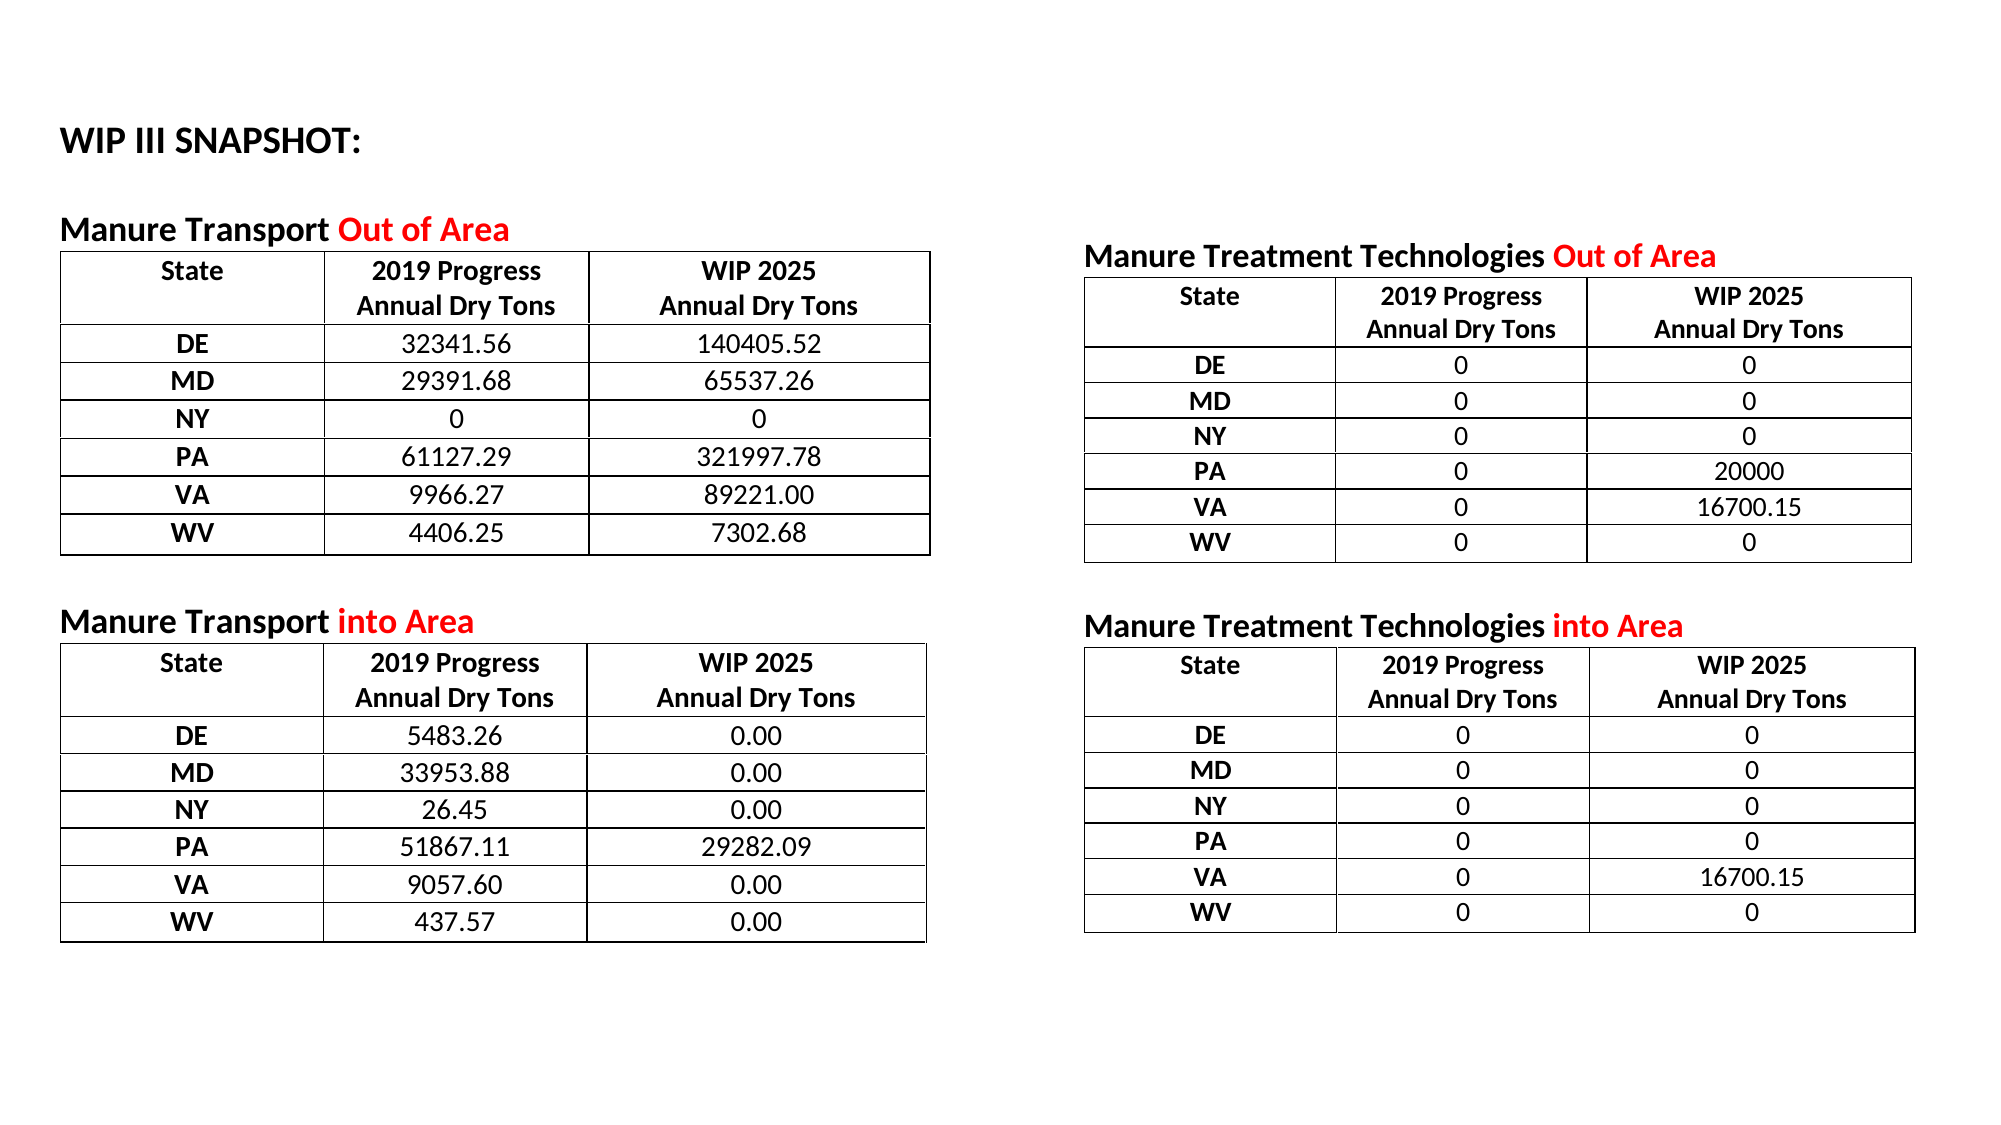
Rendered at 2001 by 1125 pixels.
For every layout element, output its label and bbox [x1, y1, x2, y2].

picture [59, 116, 2000, 987]
